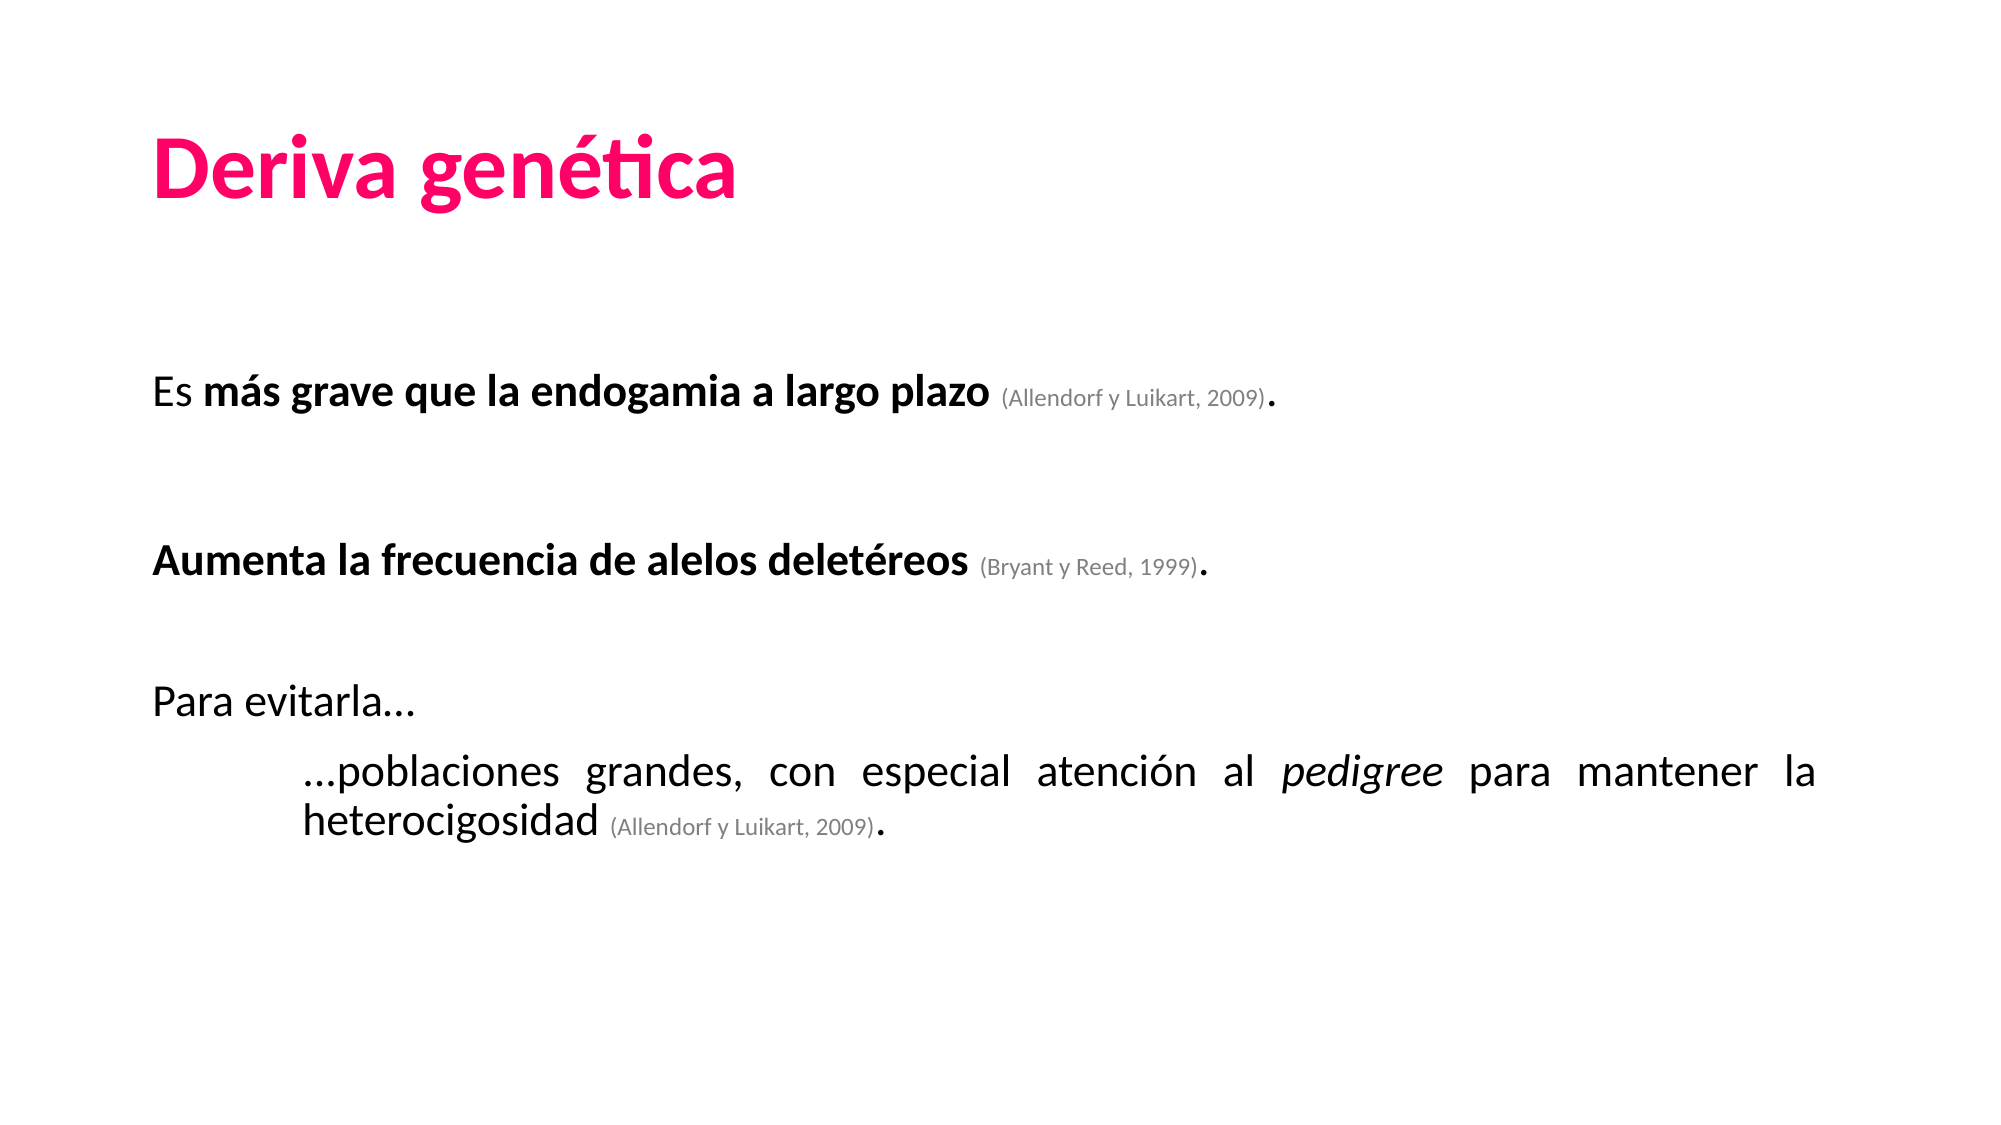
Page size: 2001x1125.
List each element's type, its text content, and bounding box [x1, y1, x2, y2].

list Es más grave que la endogamia a largo plazo (Allendorf y Luikart, 2009). Aumenta la frecuencia de alelos deletéreos (Bryant y Reed, 1999). Para evitarla… ...poblaciones grandes, con especial atención al pedigree para mantener la heterocigosidad (Allendorf y Luikart, 2009). [137, 359, 1833, 1004]
title Deriva genética [137, 59, 1863, 278]
